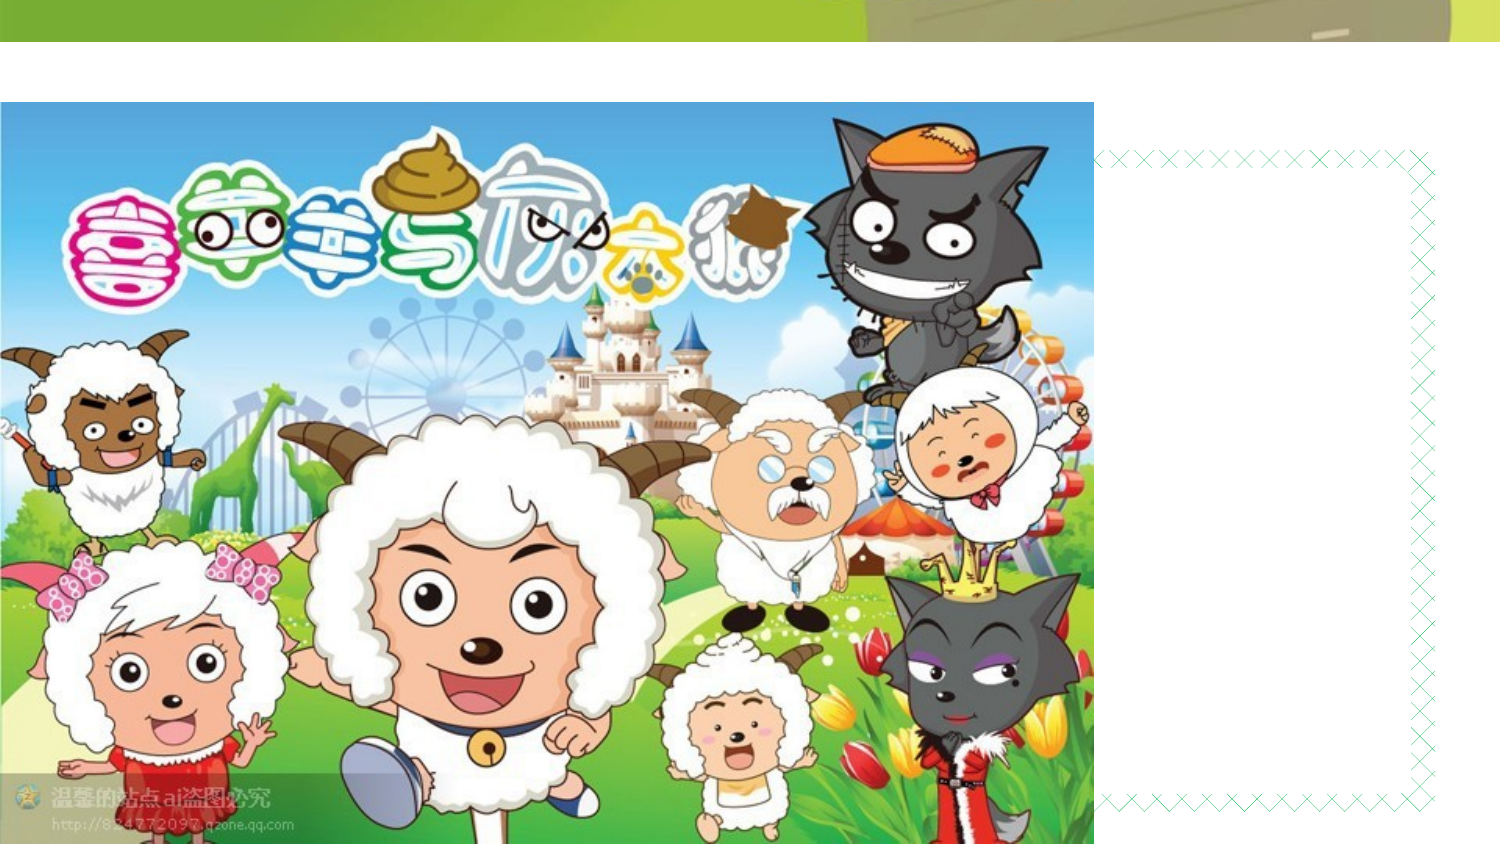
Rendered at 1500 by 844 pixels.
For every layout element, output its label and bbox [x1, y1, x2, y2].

picture [0, 102, 1094, 844]
picture [0, 0, 1500, 42]
